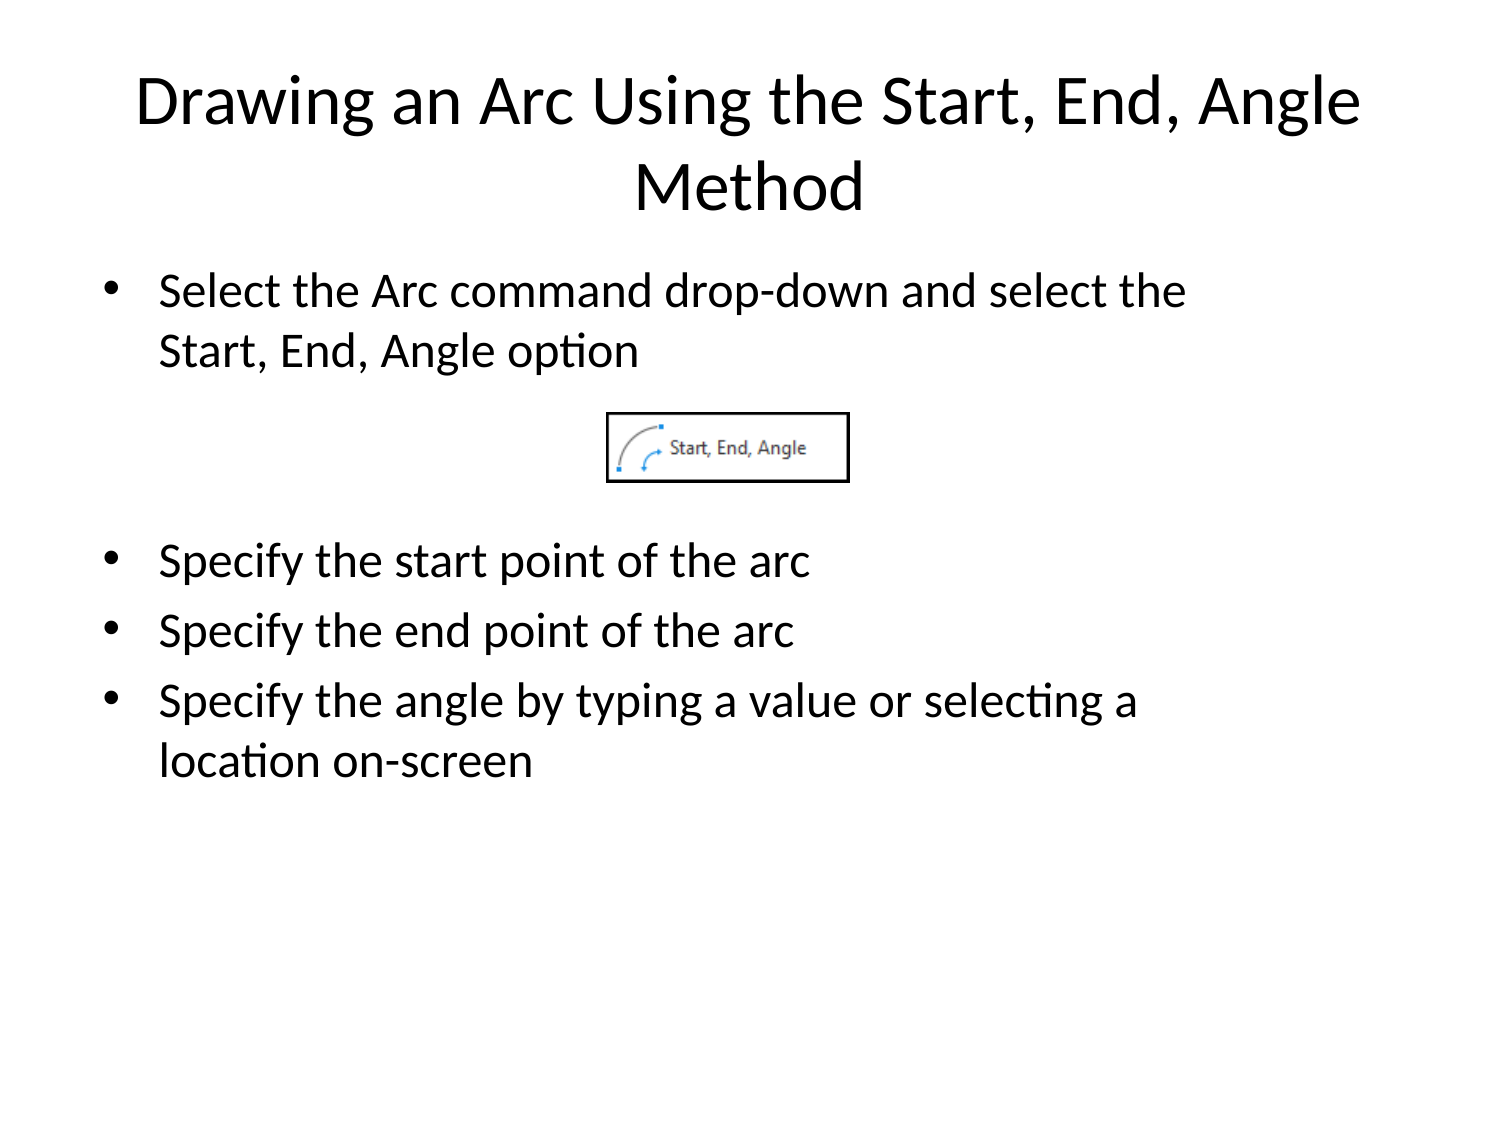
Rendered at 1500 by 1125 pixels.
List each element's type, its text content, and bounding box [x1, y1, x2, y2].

list Select the Arc command drop-down and select the Start, End, Angle option Specify the start point of the arc Specify the end point of the arc Specify the angle by typing a value or selecting a location on-screen [87, 249, 1313, 950]
picture [605, 412, 851, 484]
title Drawing an Arc Using the Start, End, Angle Method [75, 45, 1425, 233]
